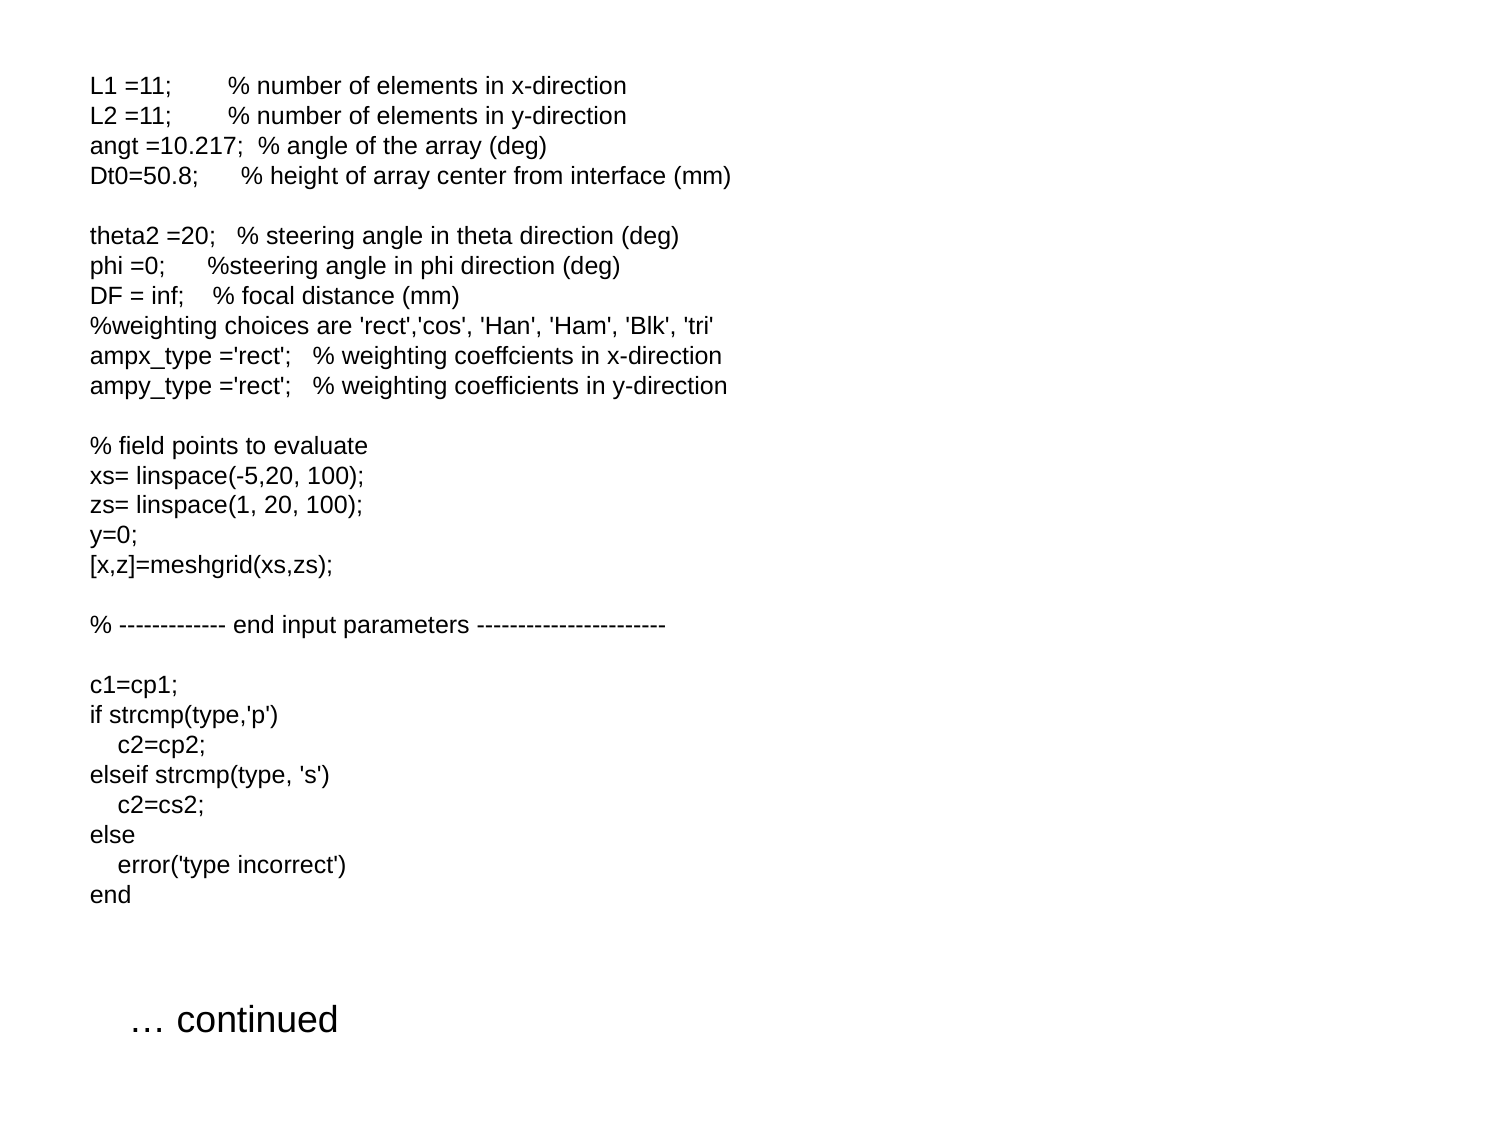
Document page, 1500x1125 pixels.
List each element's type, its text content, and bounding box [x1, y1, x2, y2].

text_box … continued [113, 987, 354, 1048]
text_box L1 =11; % number of elements in x-direction L2 =11; % number of elements in y-direction angt =10.217; % angle of the array (deg) Dt0=50.8; % height of array center from interface (mm) theta2 =20; % steering angle in theta direction (deg) phi =0; %steering angle in phi direction (deg) DF = inf; % focal distance (mm) %weighting choices are 'rect','cos', 'Han', 'Ham', 'Blk', 'tri' ampx_type ='rect'; % weighting coeffcients in x-direction ampy_type ='rect'; % weighting coefficients in y-direction % field points to evaluate xs= linspace(-5,20, 100); zs= linspace(1, 20, 100); y=0; [x,z]=meshgrid(xs,zs); % ------------- end input parameters ----------------------- c1=cp1; if strcmp(type,'p') c2=cp2; elseif strcmp(type, 's') c2=cs2; else error('type incorrect') end [74, 62, 825, 946]
